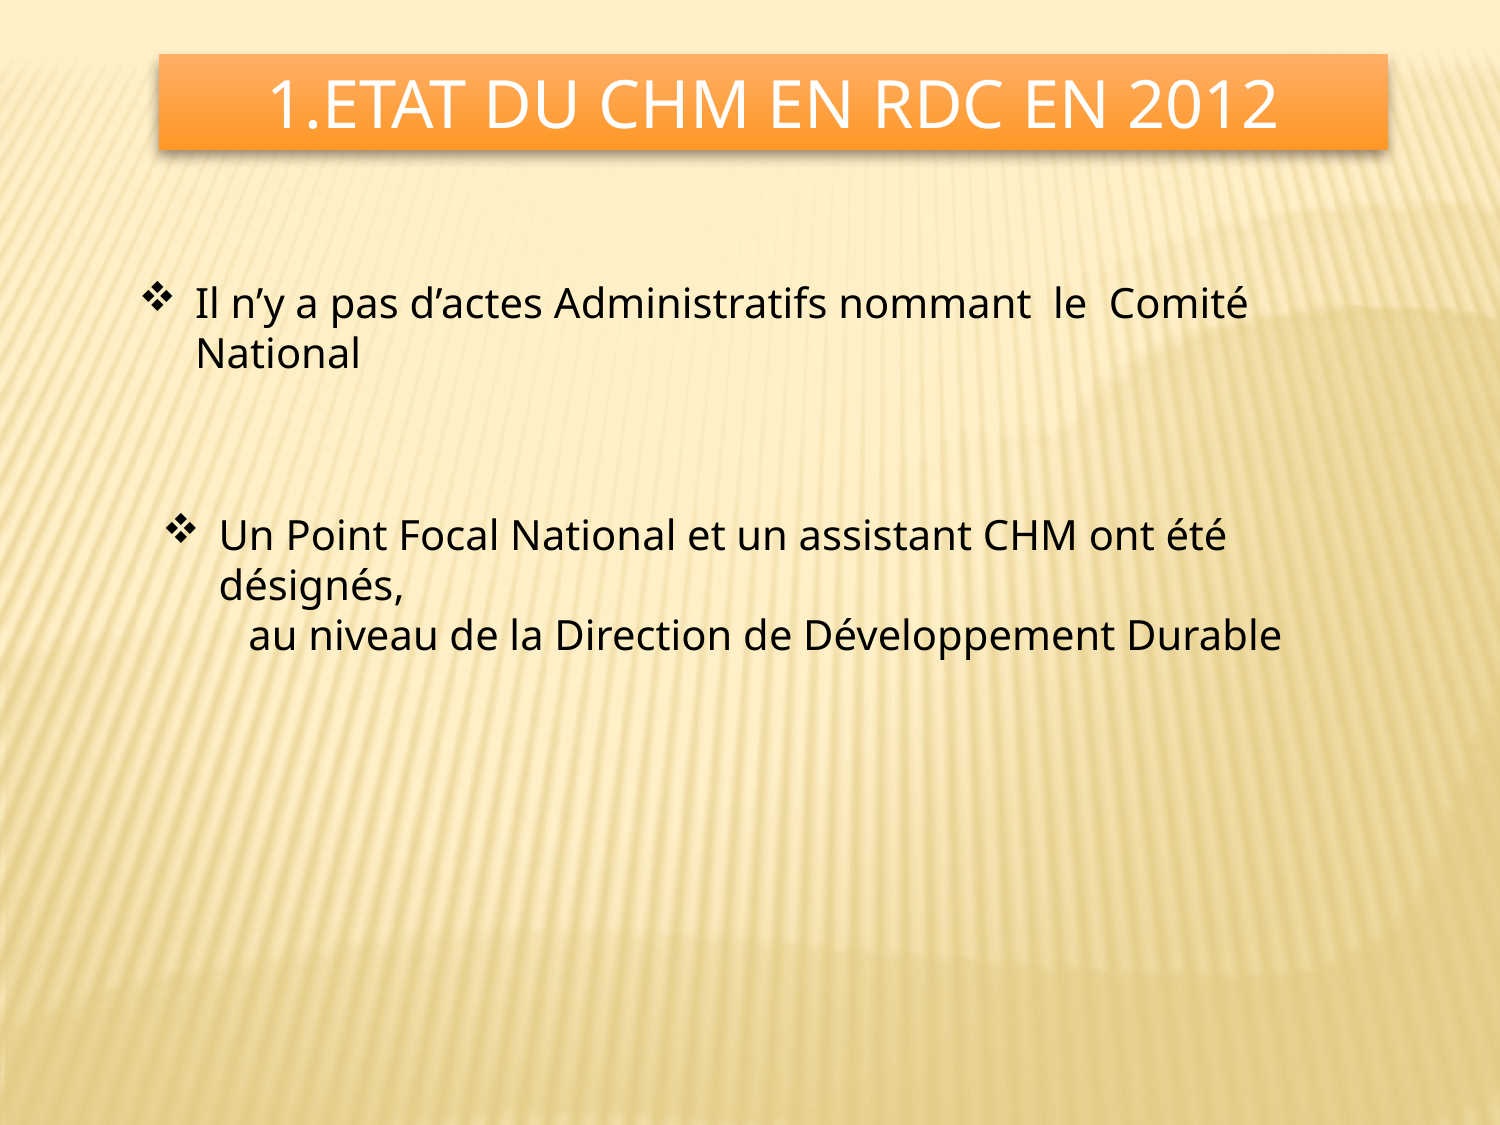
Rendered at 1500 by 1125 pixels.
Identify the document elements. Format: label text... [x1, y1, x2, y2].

text_box [124, 727, 1389, 839]
text_box Un Point Focal National et un assistant CHM ont été désignés, au niveau de la Direction de Développement Durable [123, 456, 1388, 666]
text_box 1.ETAT DU CHM EN RDC EN 2012 [159, 54, 1388, 131]
text_box Il n’y a pas d’actes Administratifs nommant le Comité National [123, 269, 1353, 384]
